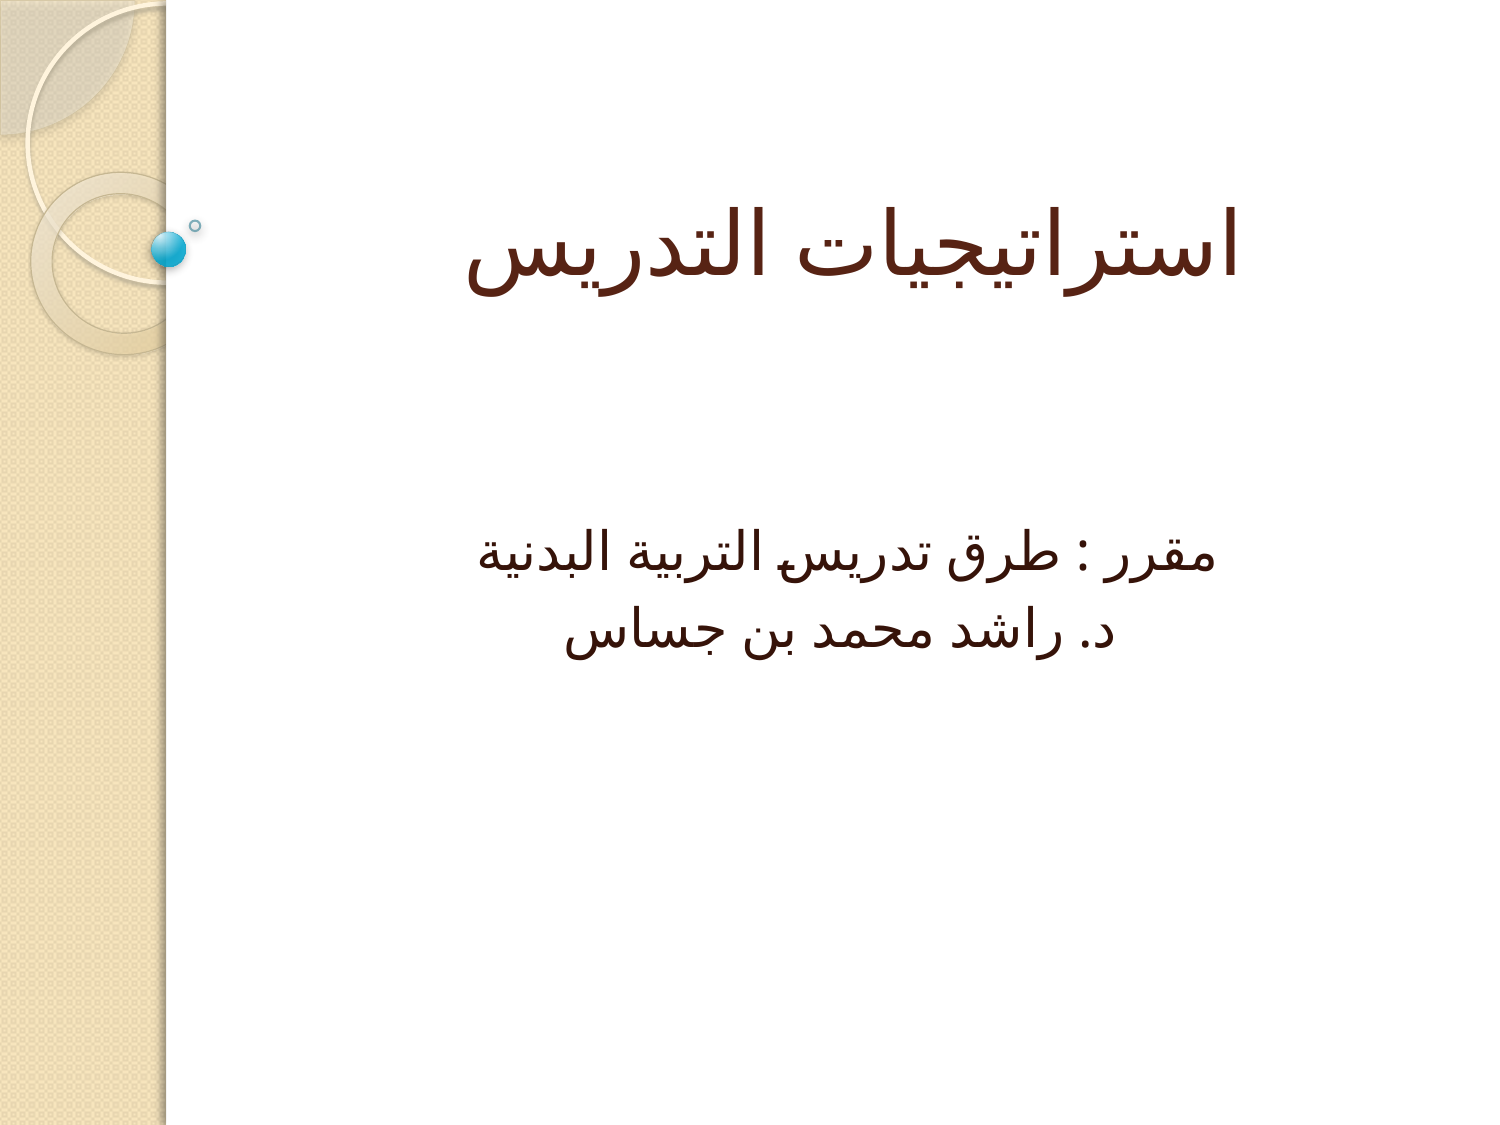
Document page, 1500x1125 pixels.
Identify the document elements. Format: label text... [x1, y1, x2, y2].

title استراتيجيات التدريس [234, 59, 1450, 301]
subtitle مقرر : طرق تدريس التربية البدنية د. راشد محمد بن جساس [234, 516, 1450, 728]
